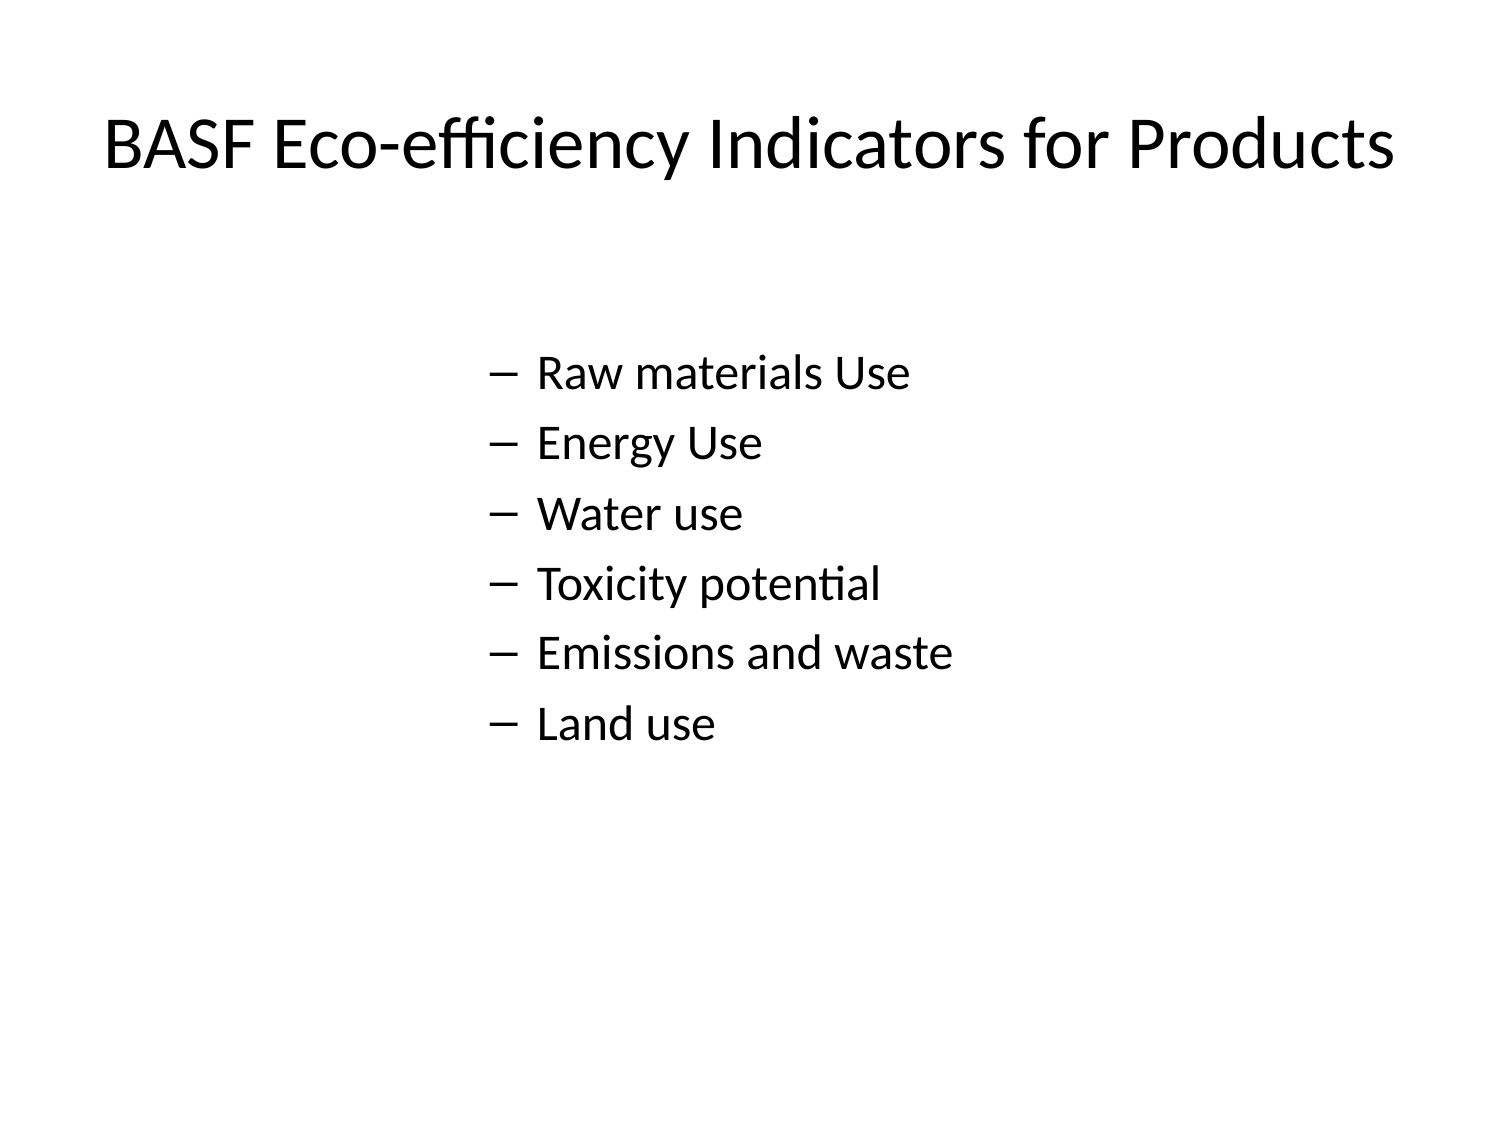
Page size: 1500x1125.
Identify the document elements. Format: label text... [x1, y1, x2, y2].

list Raw materials Use Energy Use Water use Toxicity potential Emissions and waste Land use [399, 262, 1425, 1005]
title BASF Eco-efficiency Indicators for Products [75, 45, 1425, 233]
